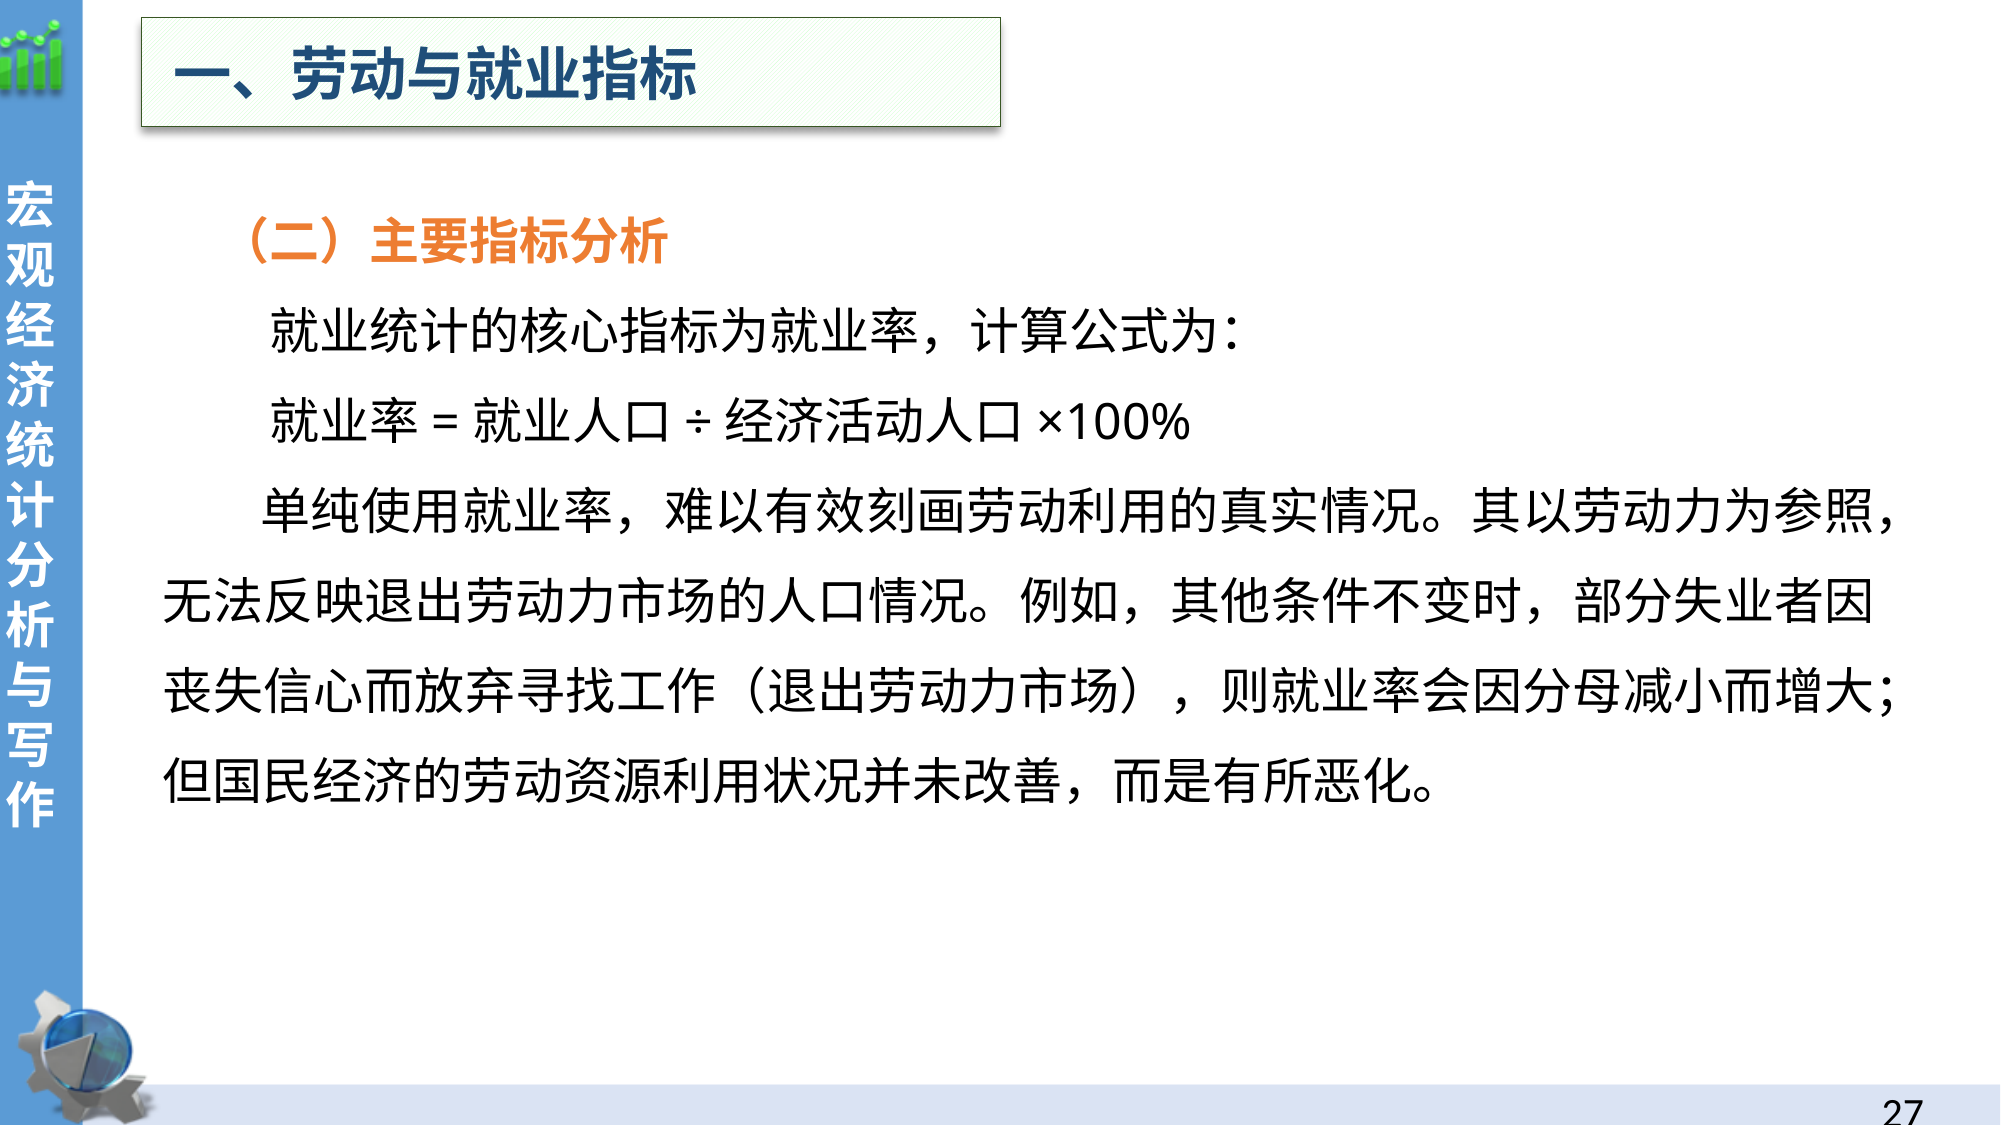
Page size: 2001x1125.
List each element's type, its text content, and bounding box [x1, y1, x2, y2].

text_box （二）主要指标分析 就业统计的核心指标为就业率，计算公式为： 就业率=就业人口÷经济活动人口×100% 单纯使用就业率，难以有效刻画劳动利用的真实情况。其以劳动力为参照，无法反映退出劳动力市场的人口情况。例如，其他条件不变时，部分失业者因丧失信心而放弃寻找工作（退出劳动力市场），则就业率会因分母减小而增大；但国民经济的劳动资源利用状况并未改善，而是有所恶化。 [148, 183, 1890, 1053]
text_box [1786, 1085, 1940, 1125]
picture [0, 0, 2001, 1125]
text_box 一、劳动与就业指标 [141, 17, 1000, 127]
